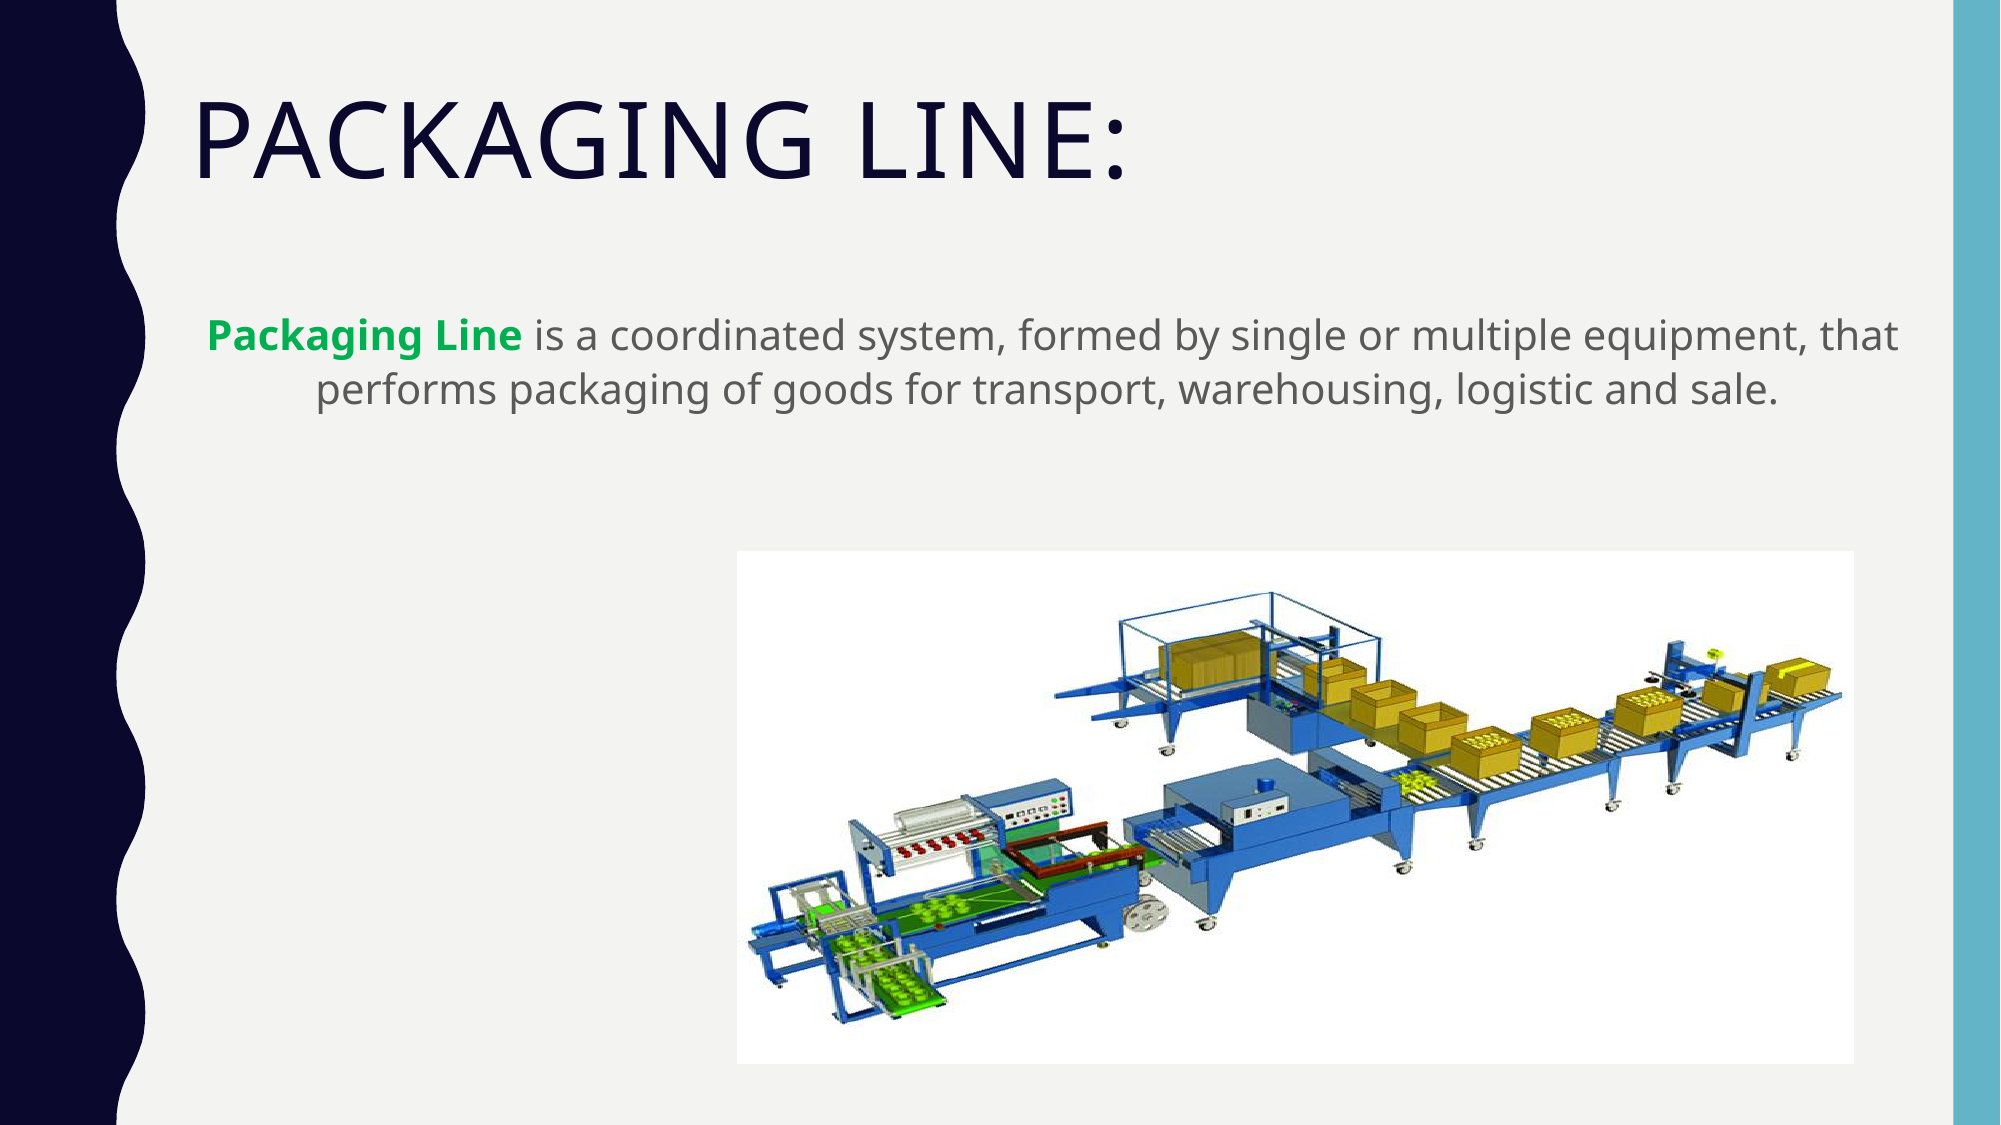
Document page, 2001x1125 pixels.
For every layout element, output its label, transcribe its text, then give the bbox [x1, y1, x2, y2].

picture [737, 551, 1854, 1065]
title Packaging line: [175, 79, 1826, 231]
list Packaging Line is a coordinated system, formed by single or multiple equipment, that performs packaging of goods for transport, warehousing, logistic and sale. [175, 231, 1931, 1064]
